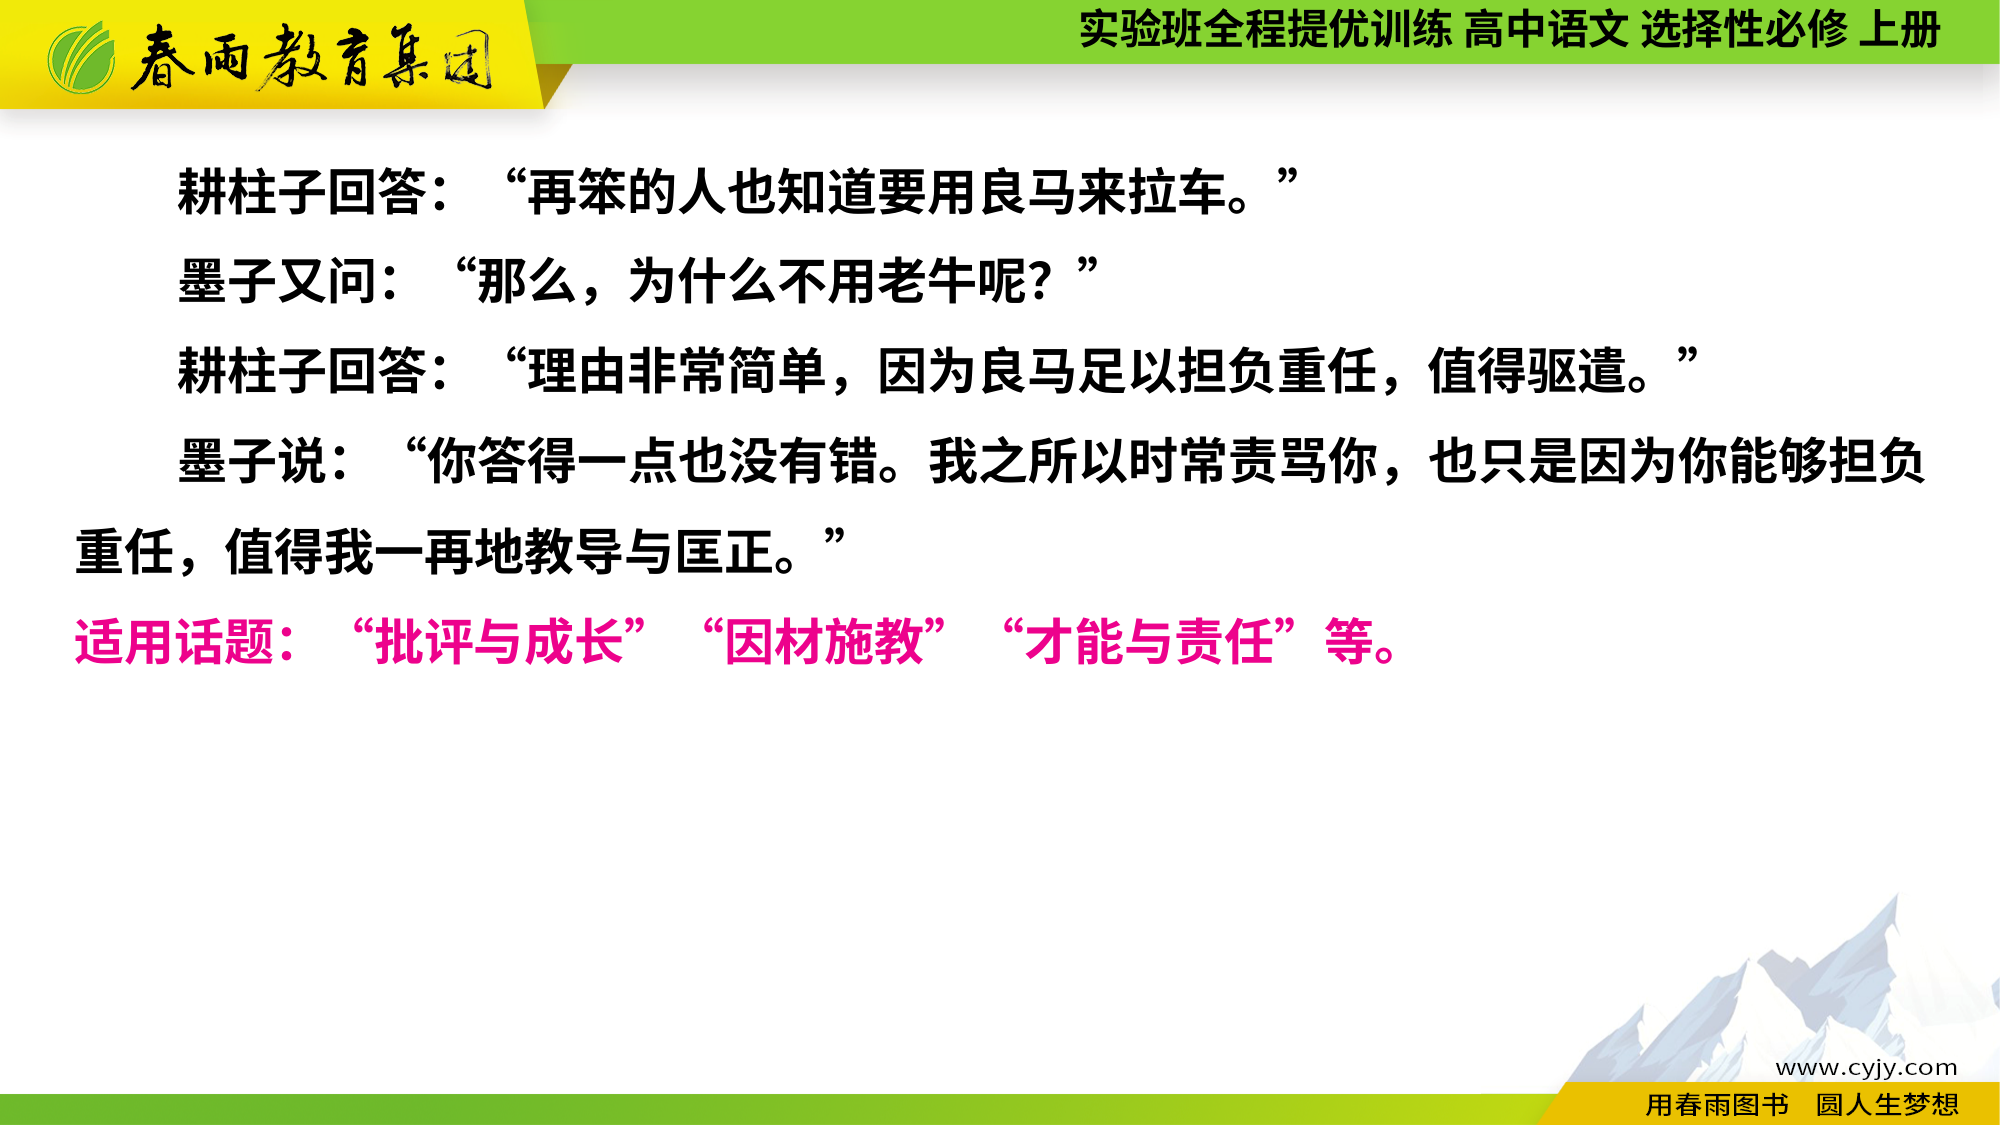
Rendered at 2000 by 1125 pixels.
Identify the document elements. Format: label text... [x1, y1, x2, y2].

picture [0, 0, 2000, 1125]
list 耕柱子回答：“再笨的人也知道要用良马来拉车。” 墨子又问：“那么，为什么不用老牛呢？” 耕柱子回答：“理由非常简单，因为良马足以担负重任，值得驱遣。” 墨子说：“你答得一点也没有错。我之所以时常责骂你，也只是因为你能够担负重任，值得我一再地教导与匡正。” 适用话题：“批评与成长”“因材施教”“才能与责任”等。 [59, 122, 1944, 683]
